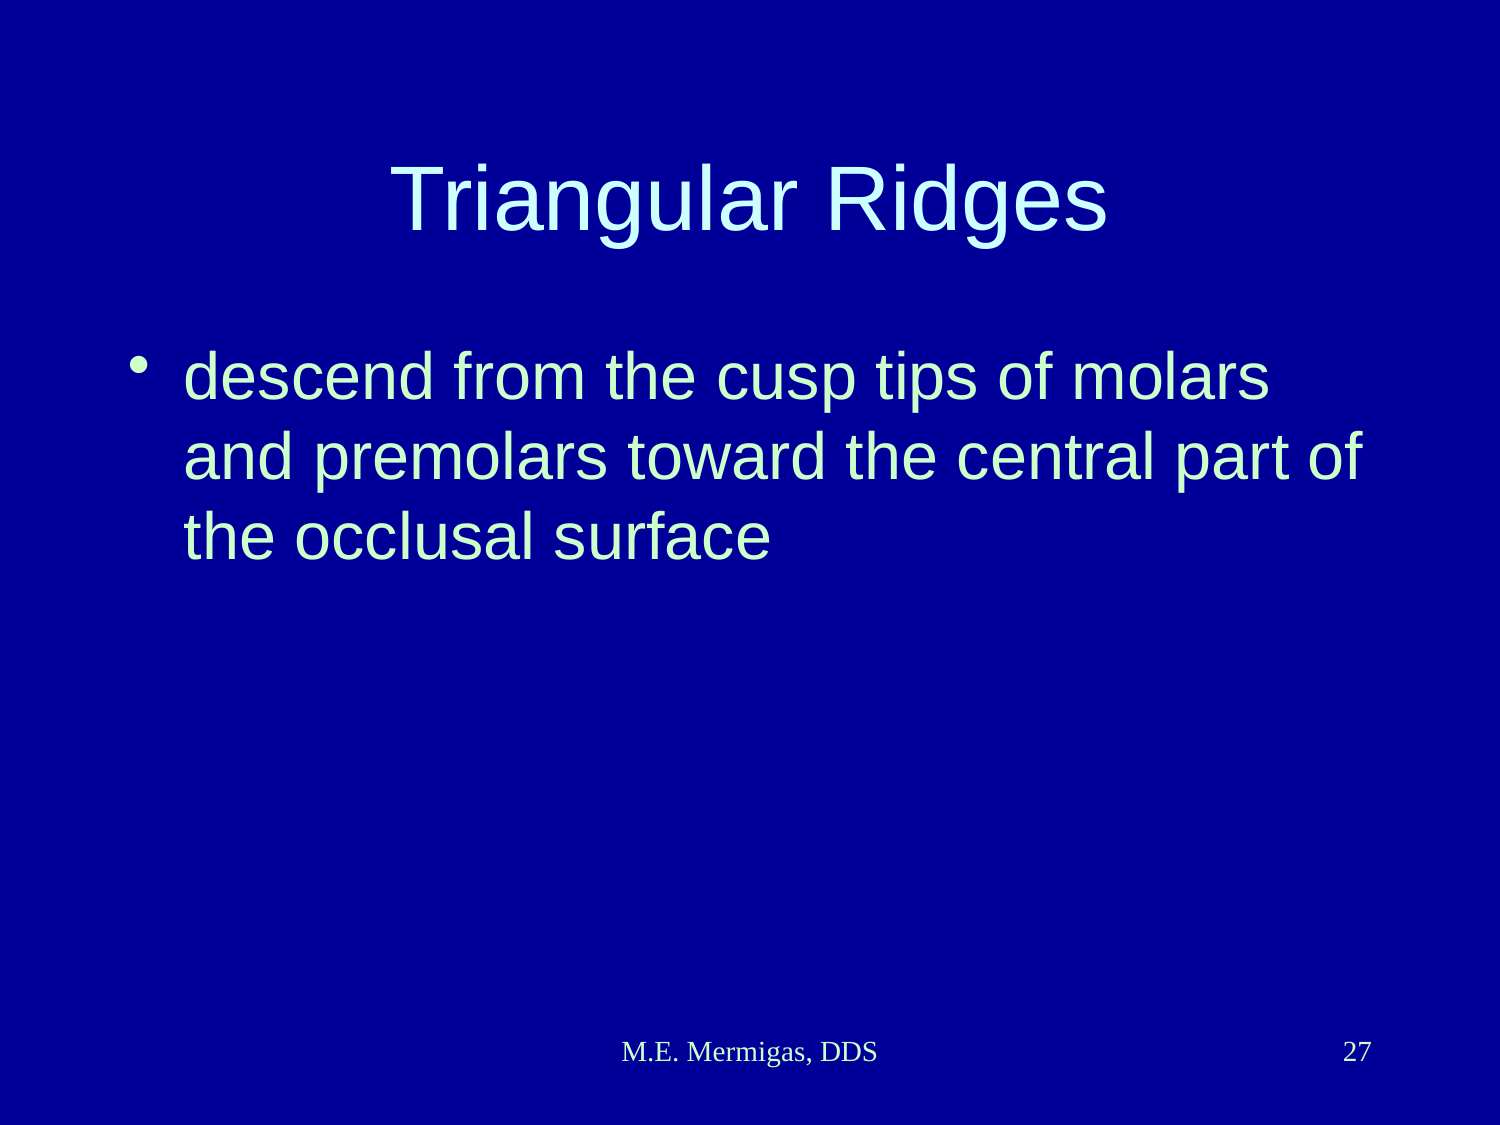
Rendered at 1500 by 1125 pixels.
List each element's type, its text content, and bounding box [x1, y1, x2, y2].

list descend from the cusp tips of molars and premolars toward the central part of the occlusal surface [112, 324, 1388, 1001]
footer M.E. Mermigas, DDS [512, 1024, 988, 1101]
slide_number 27 [1074, 1024, 1388, 1101]
title Triangular Ridges [112, 99, 1388, 288]
